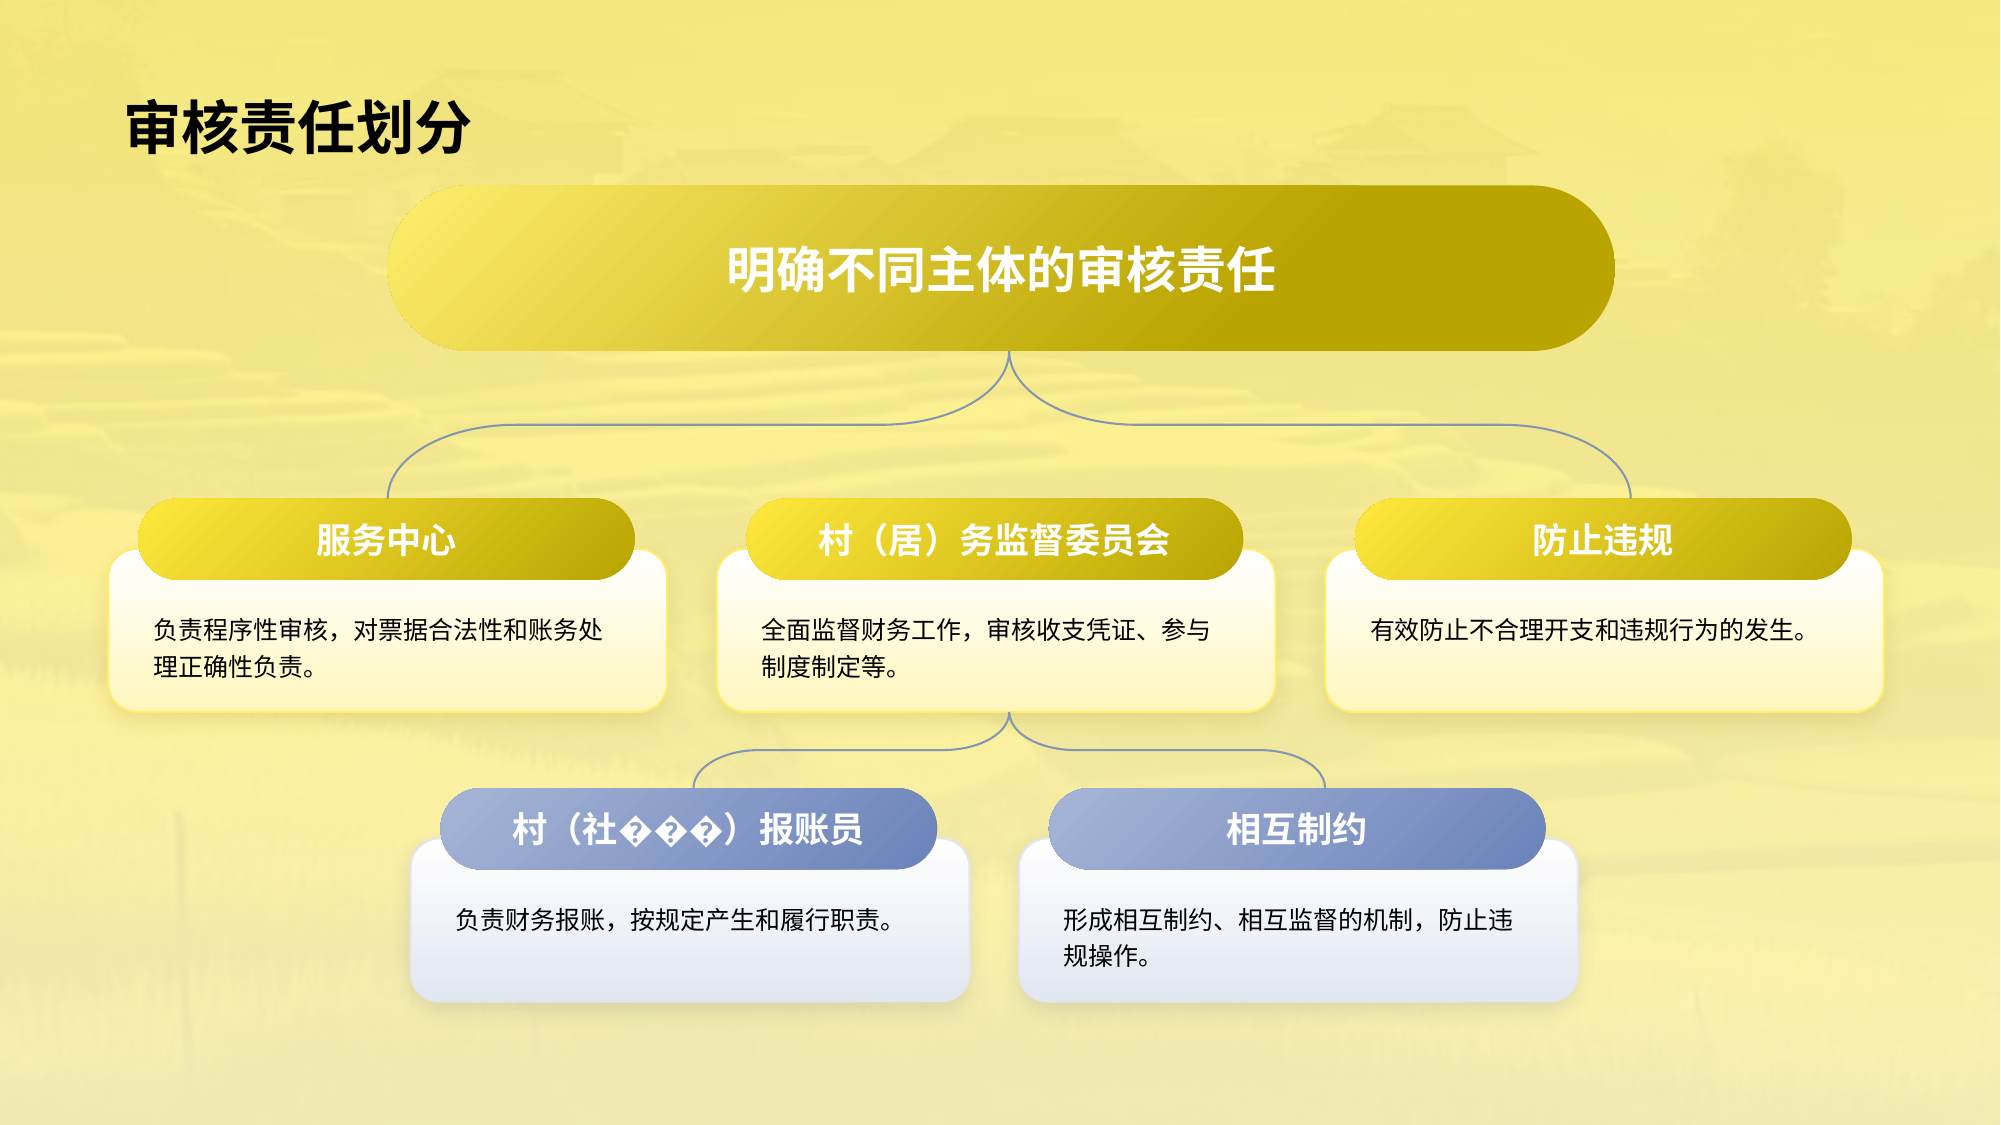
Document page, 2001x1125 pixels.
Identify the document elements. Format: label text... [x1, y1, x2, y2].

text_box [108, 185, 1885, 1002]
title 审核责任划分 [108, 21, 1890, 169]
